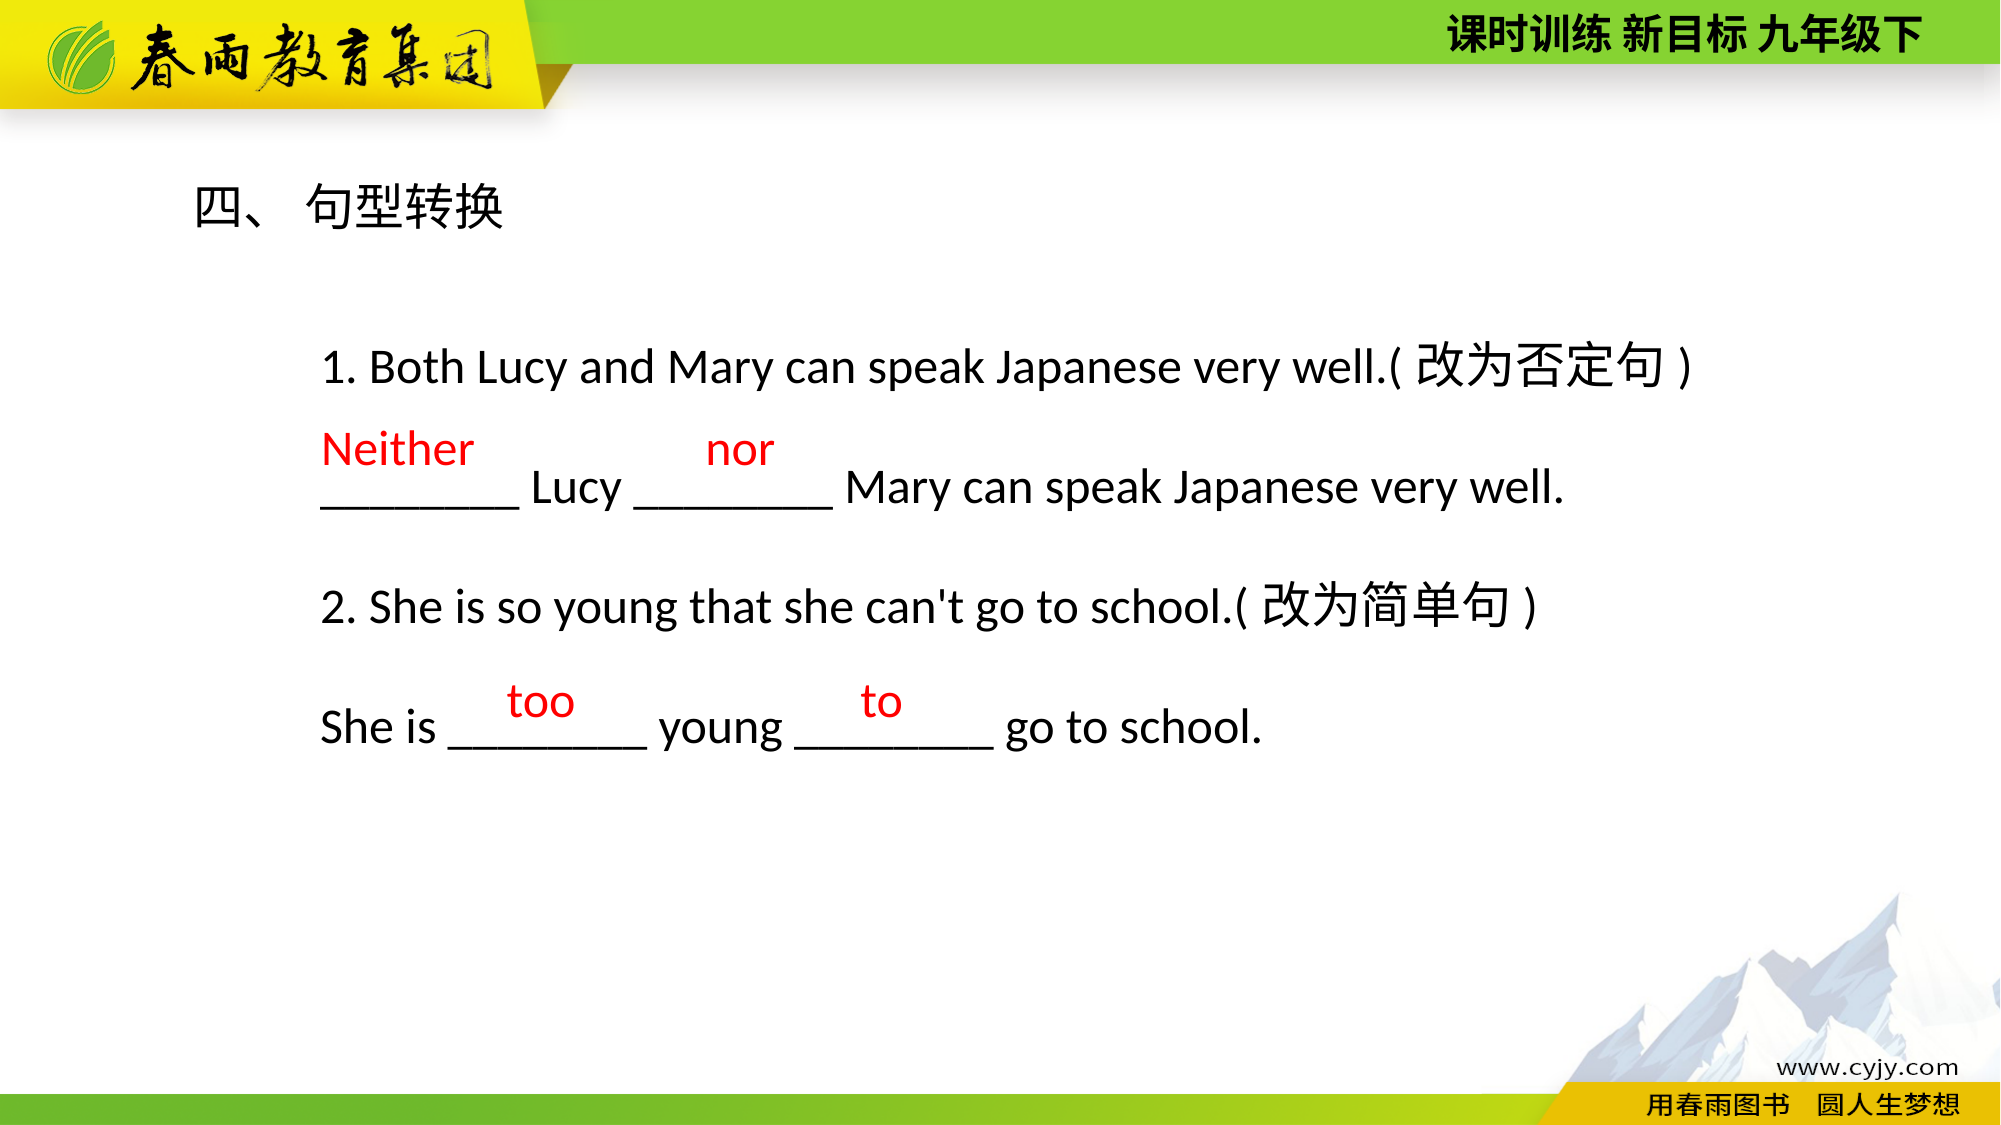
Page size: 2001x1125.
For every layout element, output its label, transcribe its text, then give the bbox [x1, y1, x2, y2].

picture [0, 0, 2001, 1125]
text_box 四、 句型转换 [178, 107, 520, 243]
text_box to [845, 660, 918, 736]
text_box 1. Both Lucy and Mary can speak Japanese very well.(改为否定句) ________ Lucy ________ Mary can speak Japanese very well. 2. She is so young that she can't go to school.(改为简单句) She is ________ young ________ go to school. [305, 266, 1776, 762]
text_box too [491, 660, 591, 736]
text_box nor [690, 408, 791, 483]
text_box Neither [306, 408, 491, 483]
